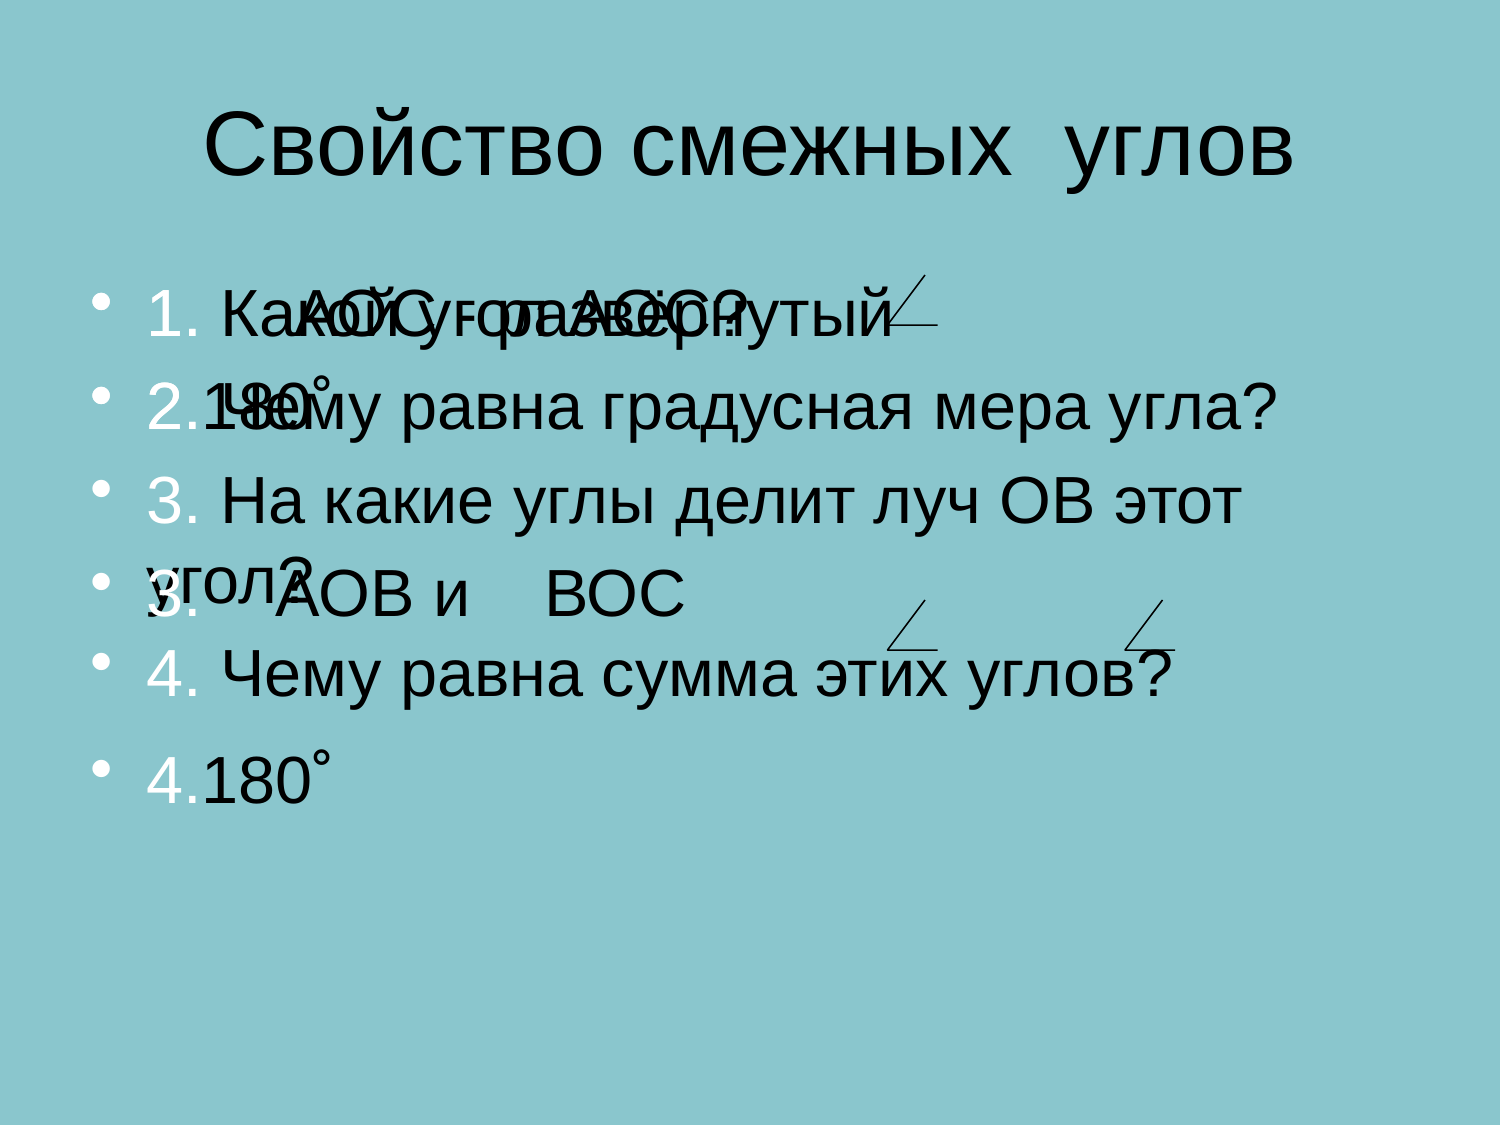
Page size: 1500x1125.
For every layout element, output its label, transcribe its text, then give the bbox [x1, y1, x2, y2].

text_box [887, 275, 938, 326]
title Свойство смежных углов [74, 44, 1426, 233]
list 1. АОС - развёрнутый 2.180˚ 3. АОВ и ВОС 4.180˚ [74, 262, 1426, 1006]
text_box [1125, 600, 1176, 651]
text_box [887, 600, 938, 651]
